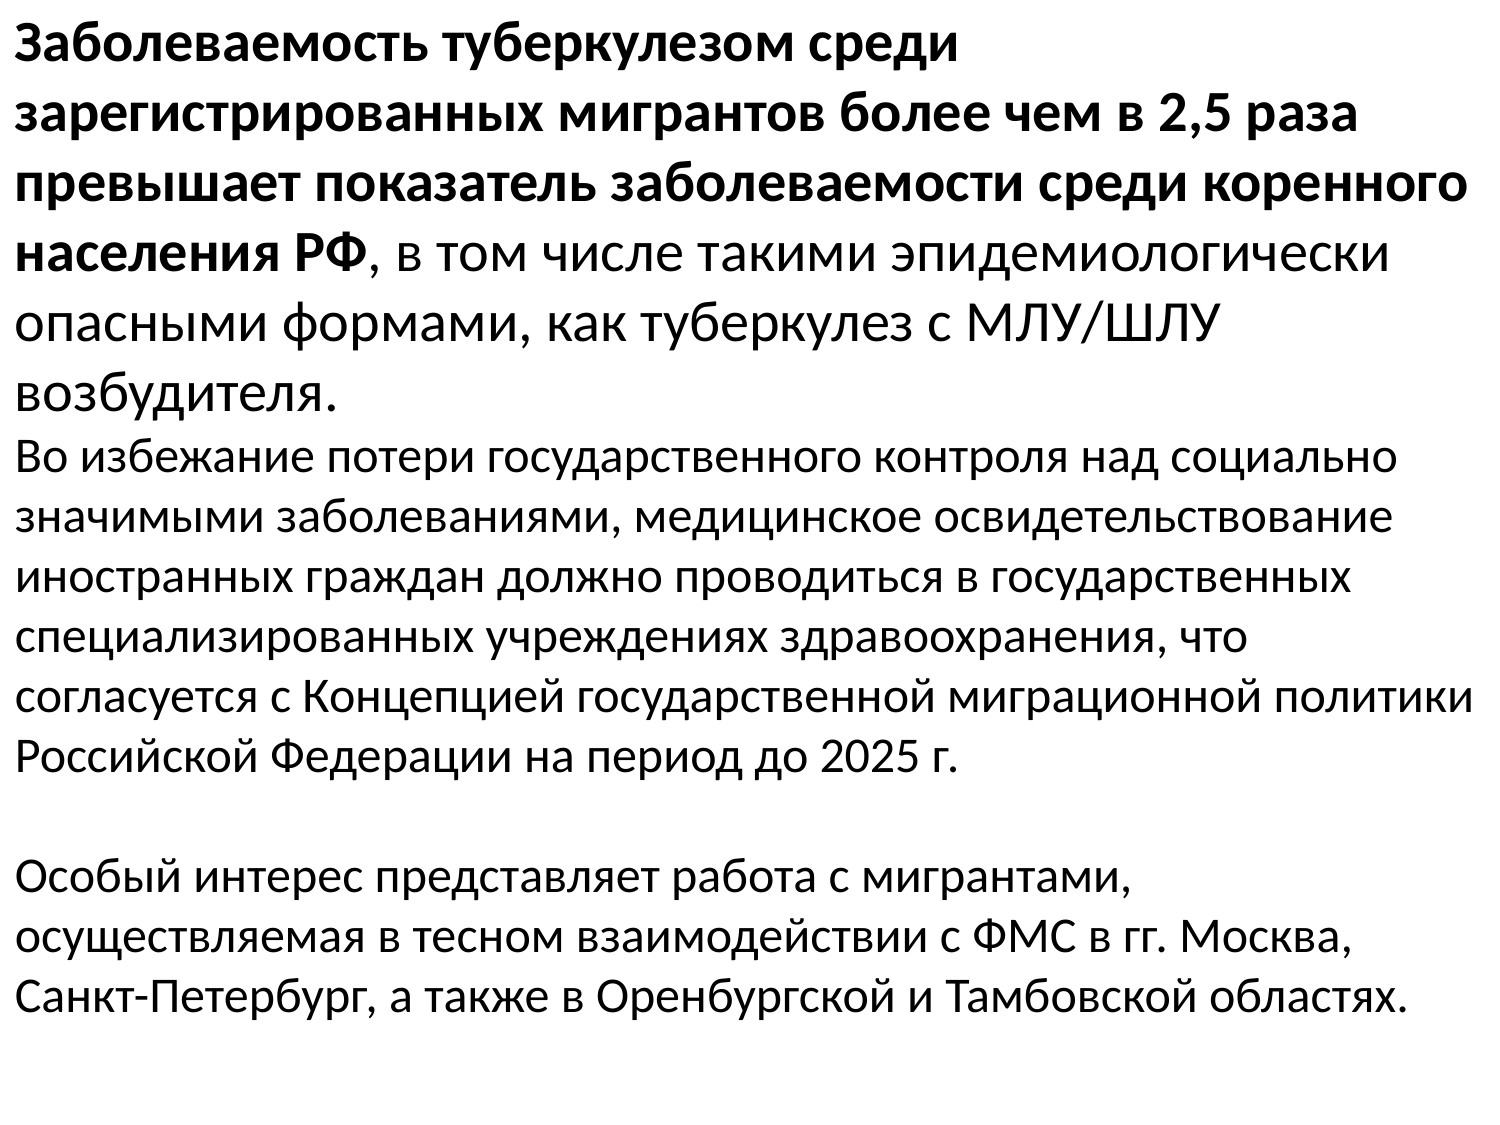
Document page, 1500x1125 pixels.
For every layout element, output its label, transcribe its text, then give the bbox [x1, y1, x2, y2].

text_box Заболеваемость туберкулезом среди зарегистрированных мигрантов более чем в 2,5 раза превышает показатель заболеваемости среди коренного населения РФ, в том числе такими эпидемиологически опасными формами, как туберкулез с МЛУ/ШЛУ возбудителя. Во избежание потери государственного контроля над социально значимыми заболеваниями, медицинское освидетельствование иностранных граждан должно проводиться в государственных специализированных учреждениях здравоохранения, что согласуется с Концепцией государственной миграционной политики Российской Федерации на период до 2025 г. Особый интерес представляет работа с мигрантами, осуществляемая в тесном взаимодействии с ФМС в гг. Москва, Санкт-Петербург, а также в Оренбургской и Тамбовской областях. [0, 0, 1500, 1101]
